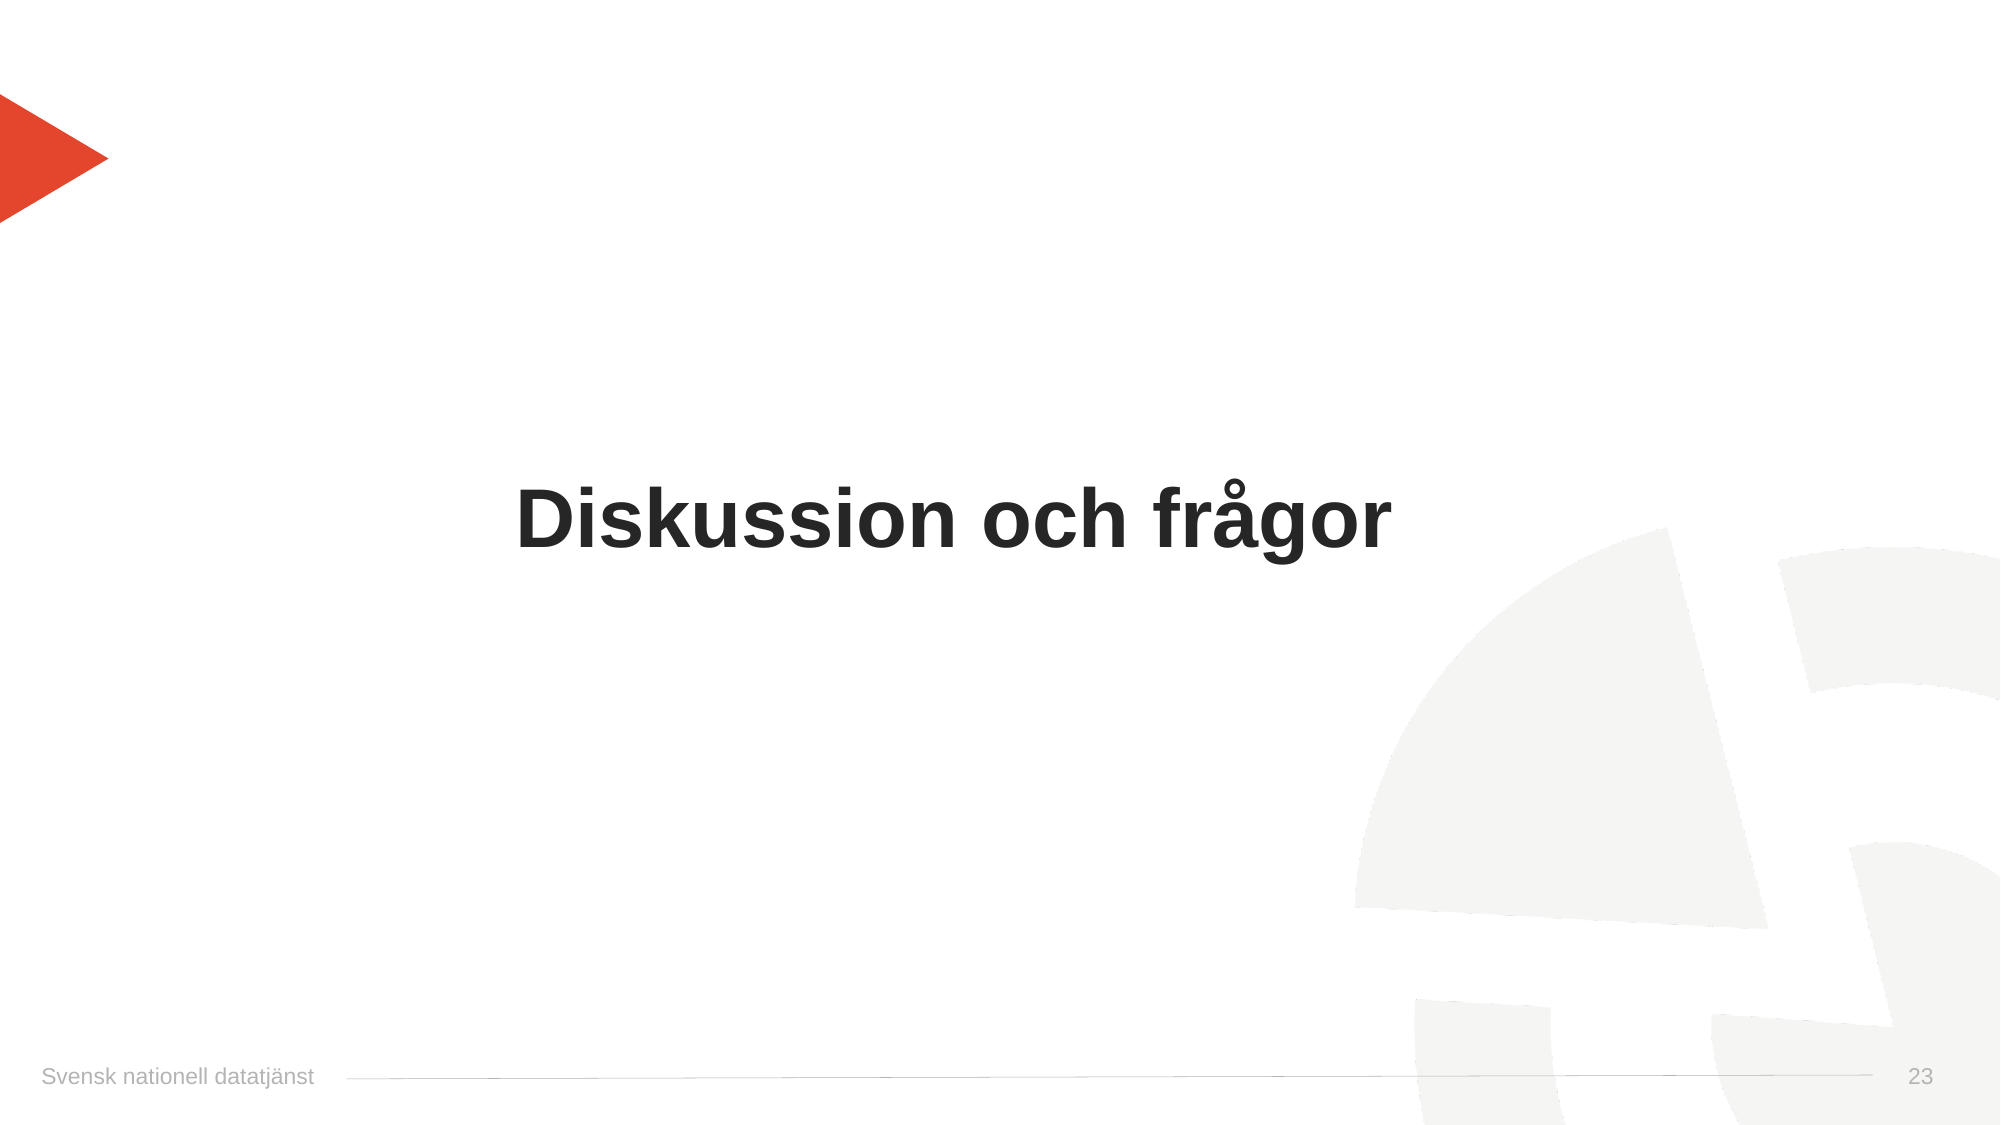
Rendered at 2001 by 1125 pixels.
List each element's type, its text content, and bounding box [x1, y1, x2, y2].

picture [1338, 487, 2001, 1125]
title Diskussion och frågor [500, 424, 1446, 617]
